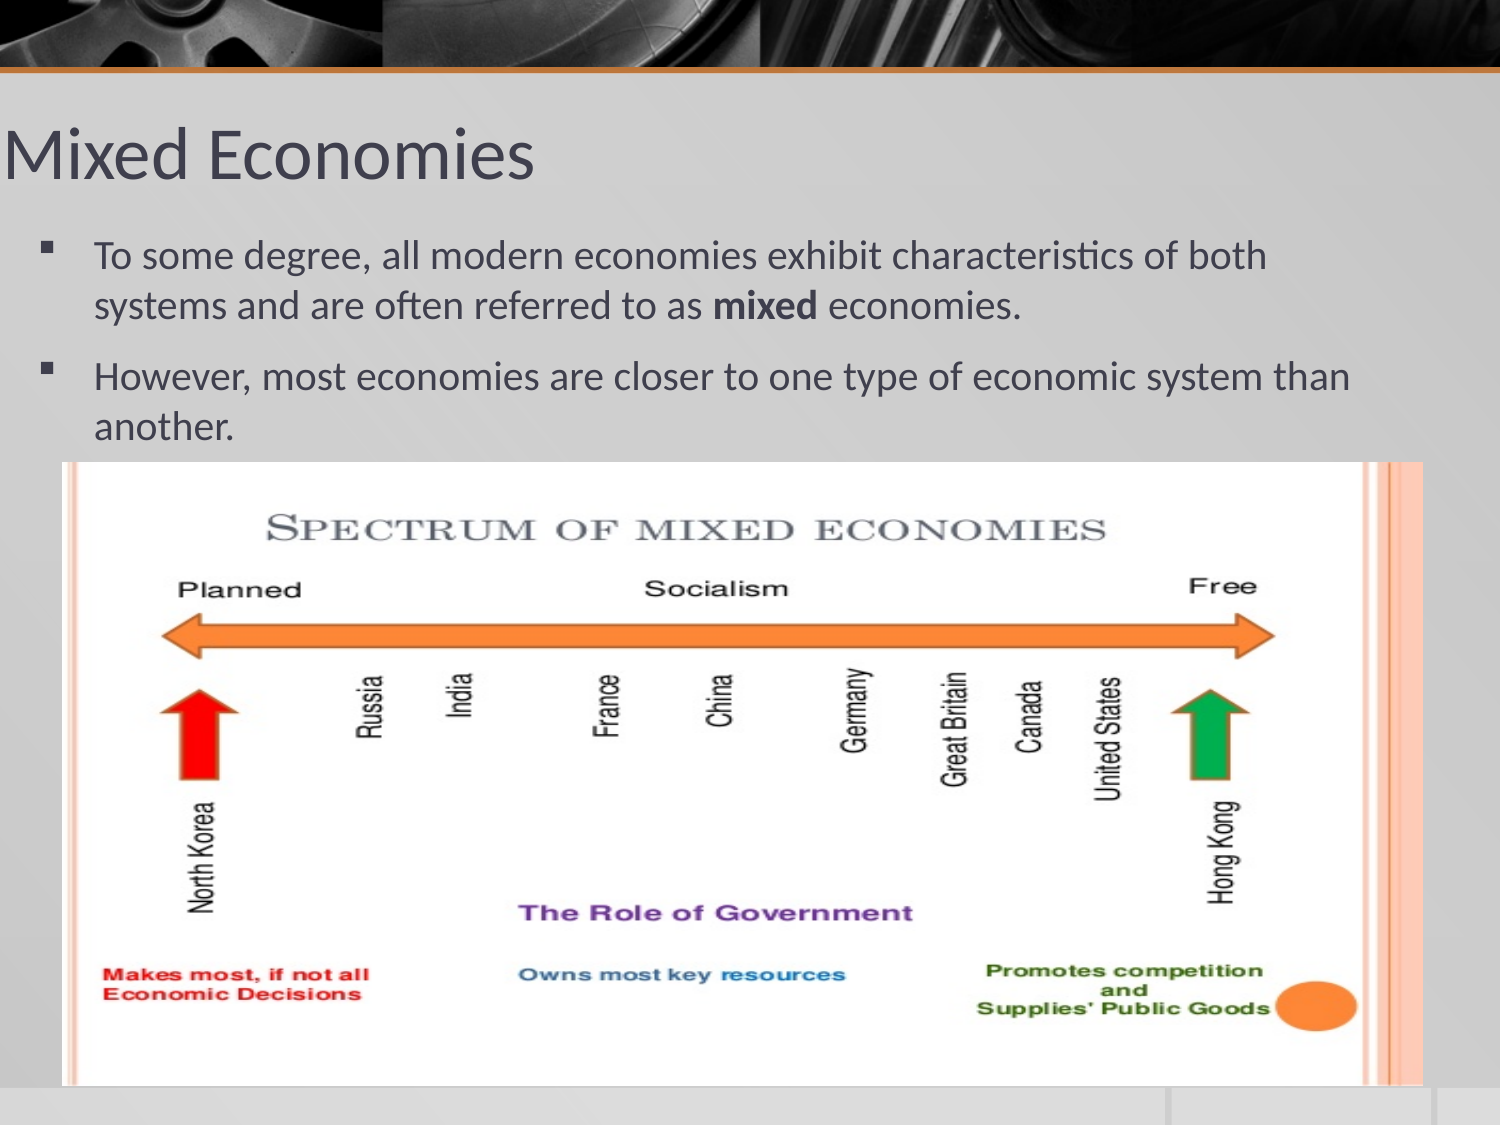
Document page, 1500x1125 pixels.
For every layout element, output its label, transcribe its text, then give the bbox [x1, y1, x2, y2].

picture [0, 0, 1500, 67]
list To some degree, all modern economies exhibit characteristics of both systems and are often referred to as mixed economies. However, most economies are closer to one type of economic system than another. [37, 220, 1388, 901]
picture [62, 462, 1424, 1087]
title Mixed Economies [2, 75, 1353, 225]
